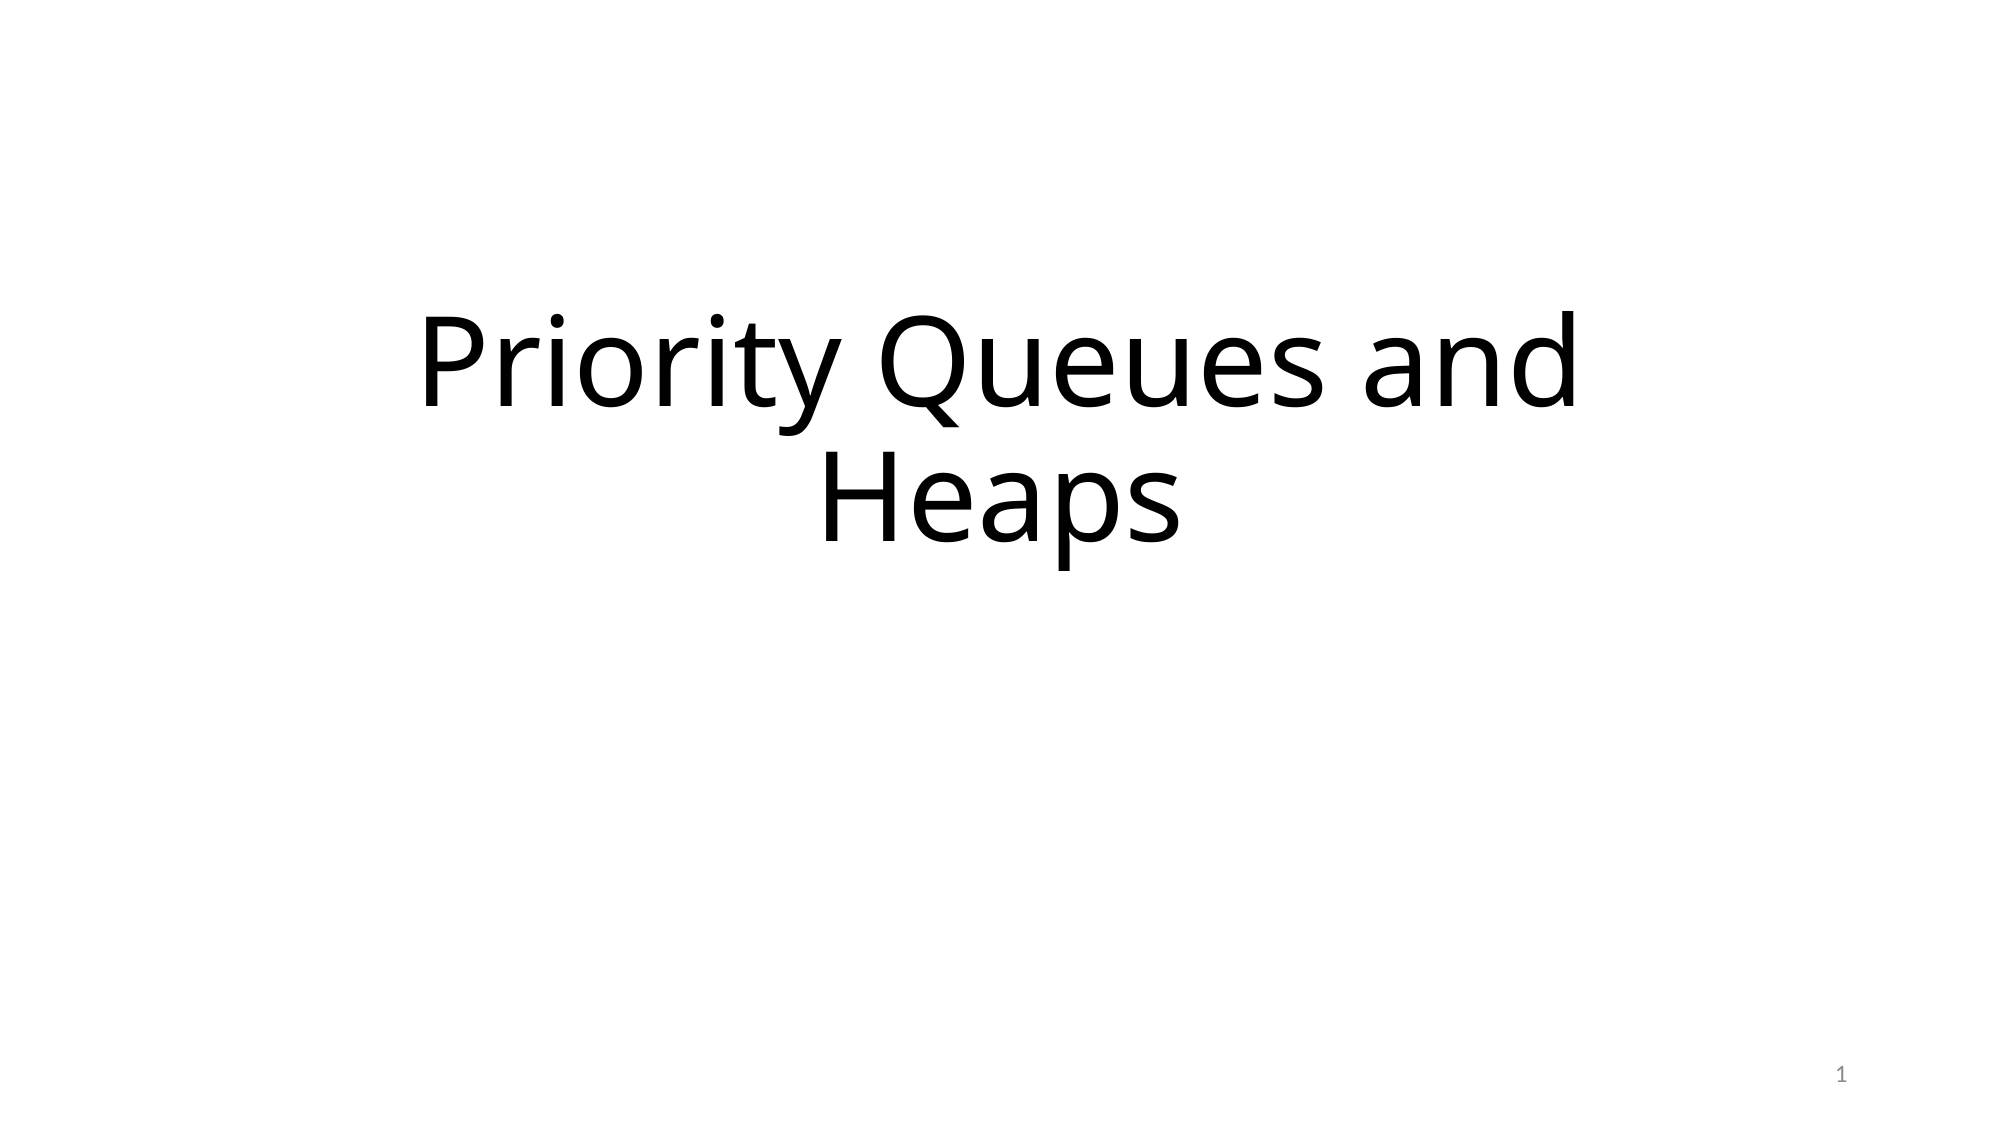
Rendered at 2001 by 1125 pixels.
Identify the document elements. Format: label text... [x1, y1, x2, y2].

title Priority Queues and Heaps [249, 184, 1750, 576]
slide_number 1 [1412, 1042, 1863, 1103]
